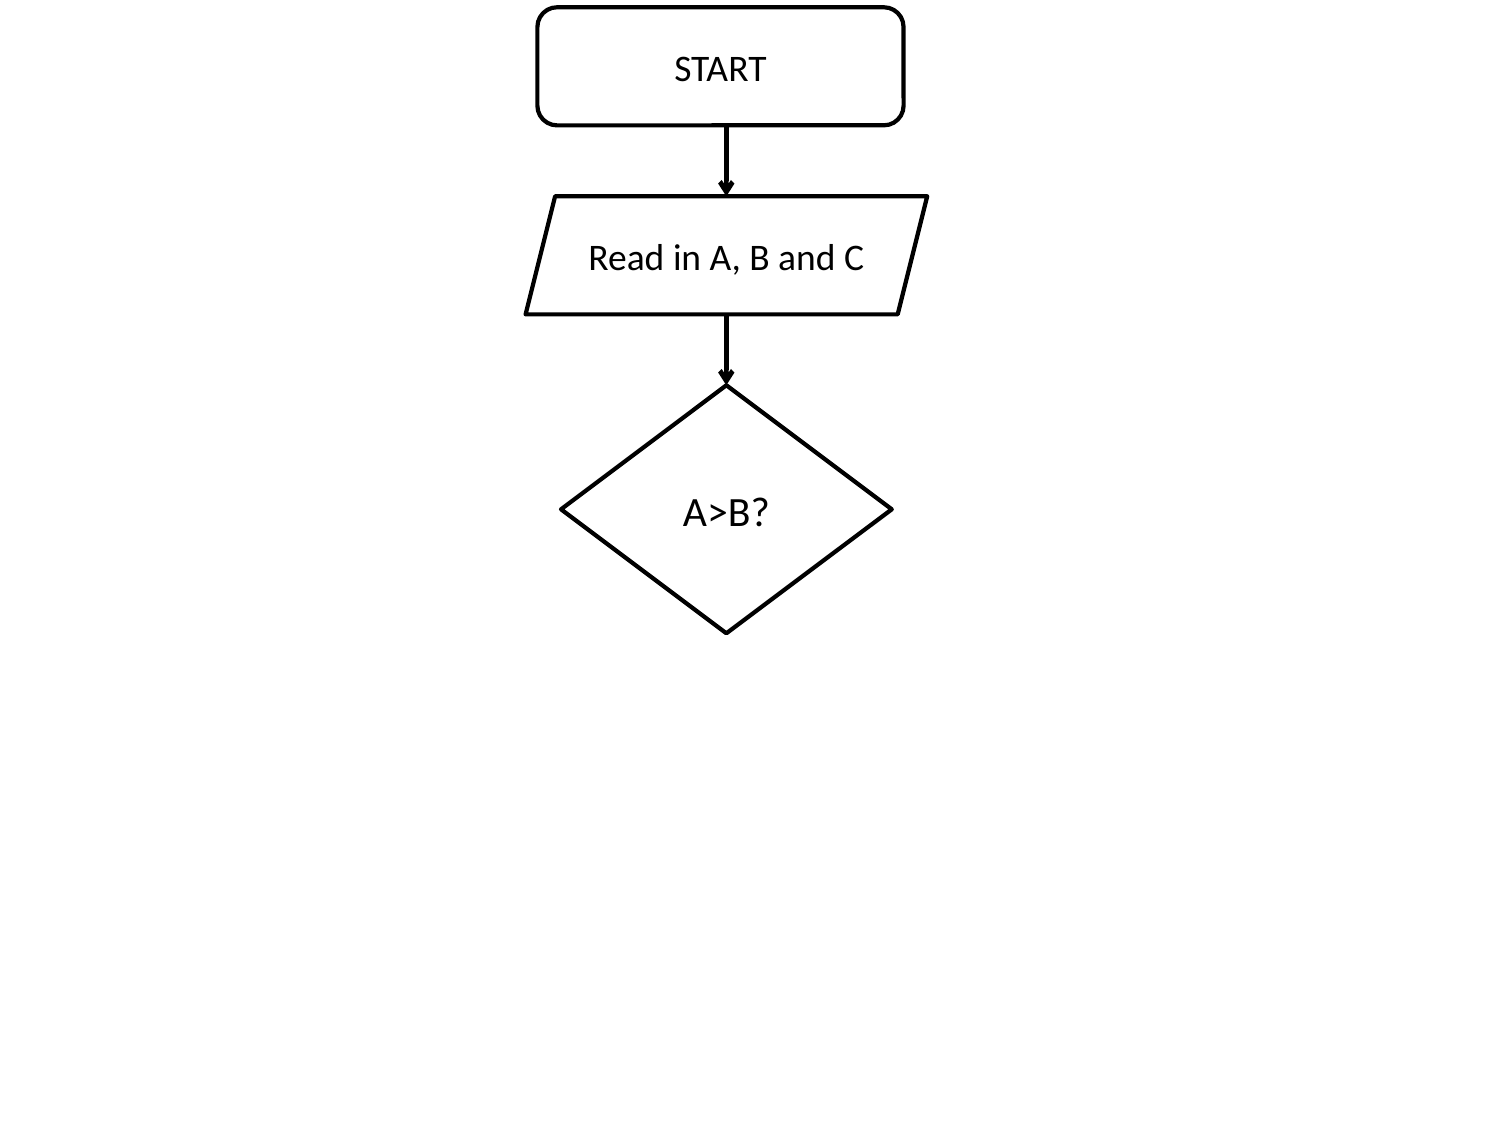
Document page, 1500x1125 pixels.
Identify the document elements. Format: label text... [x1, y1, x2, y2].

text_box A>B? [558, 385, 894, 635]
text_box Read in A, B and C [523, 194, 930, 317]
text_box START [535, 5, 906, 128]
